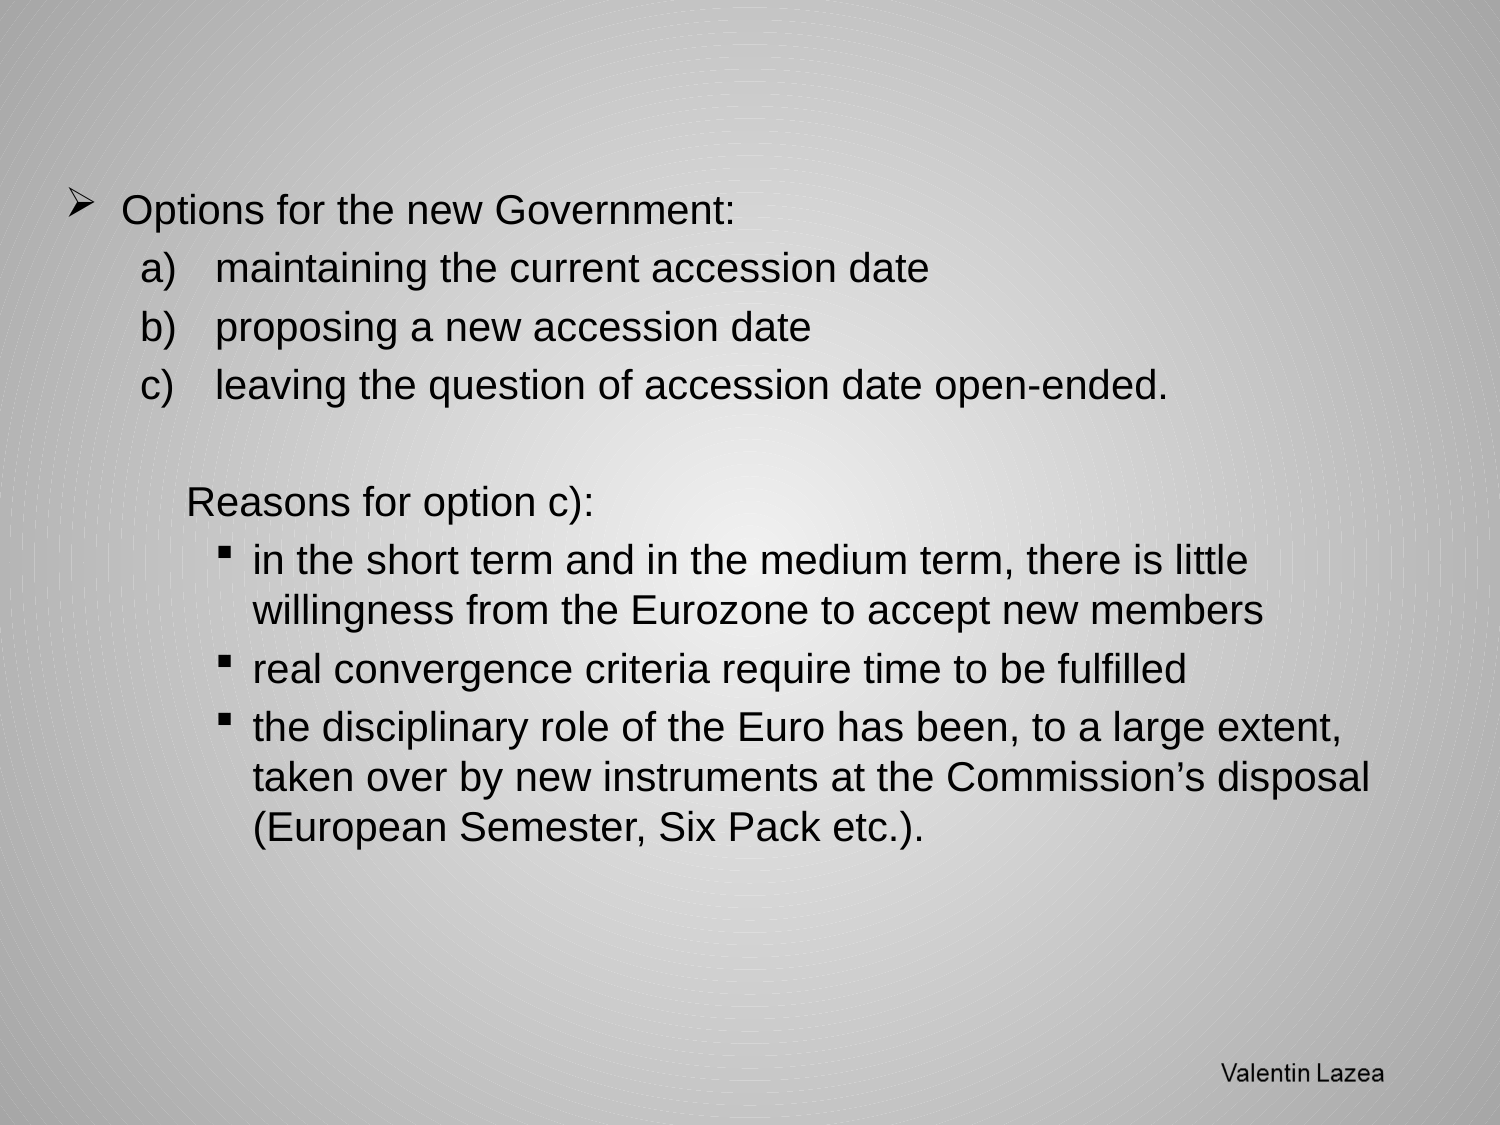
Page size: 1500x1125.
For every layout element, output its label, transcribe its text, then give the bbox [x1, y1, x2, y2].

list Options for the new Government: maintaining the current accession date proposing a new accession date leaving the question of accession date open-ended. Reasons for option c): in the short term and in the medium term, there is little willingness from the Eurozone to accept new members real convergence criteria require time to be fulfilled the disciplinary role of the Euro has been, to a large extent, taken over by new instruments at the Commission’s disposal (European Semester, Six Pack etc.). [49, 174, 1451, 1006]
picture [1124, 1049, 1401, 1103]
